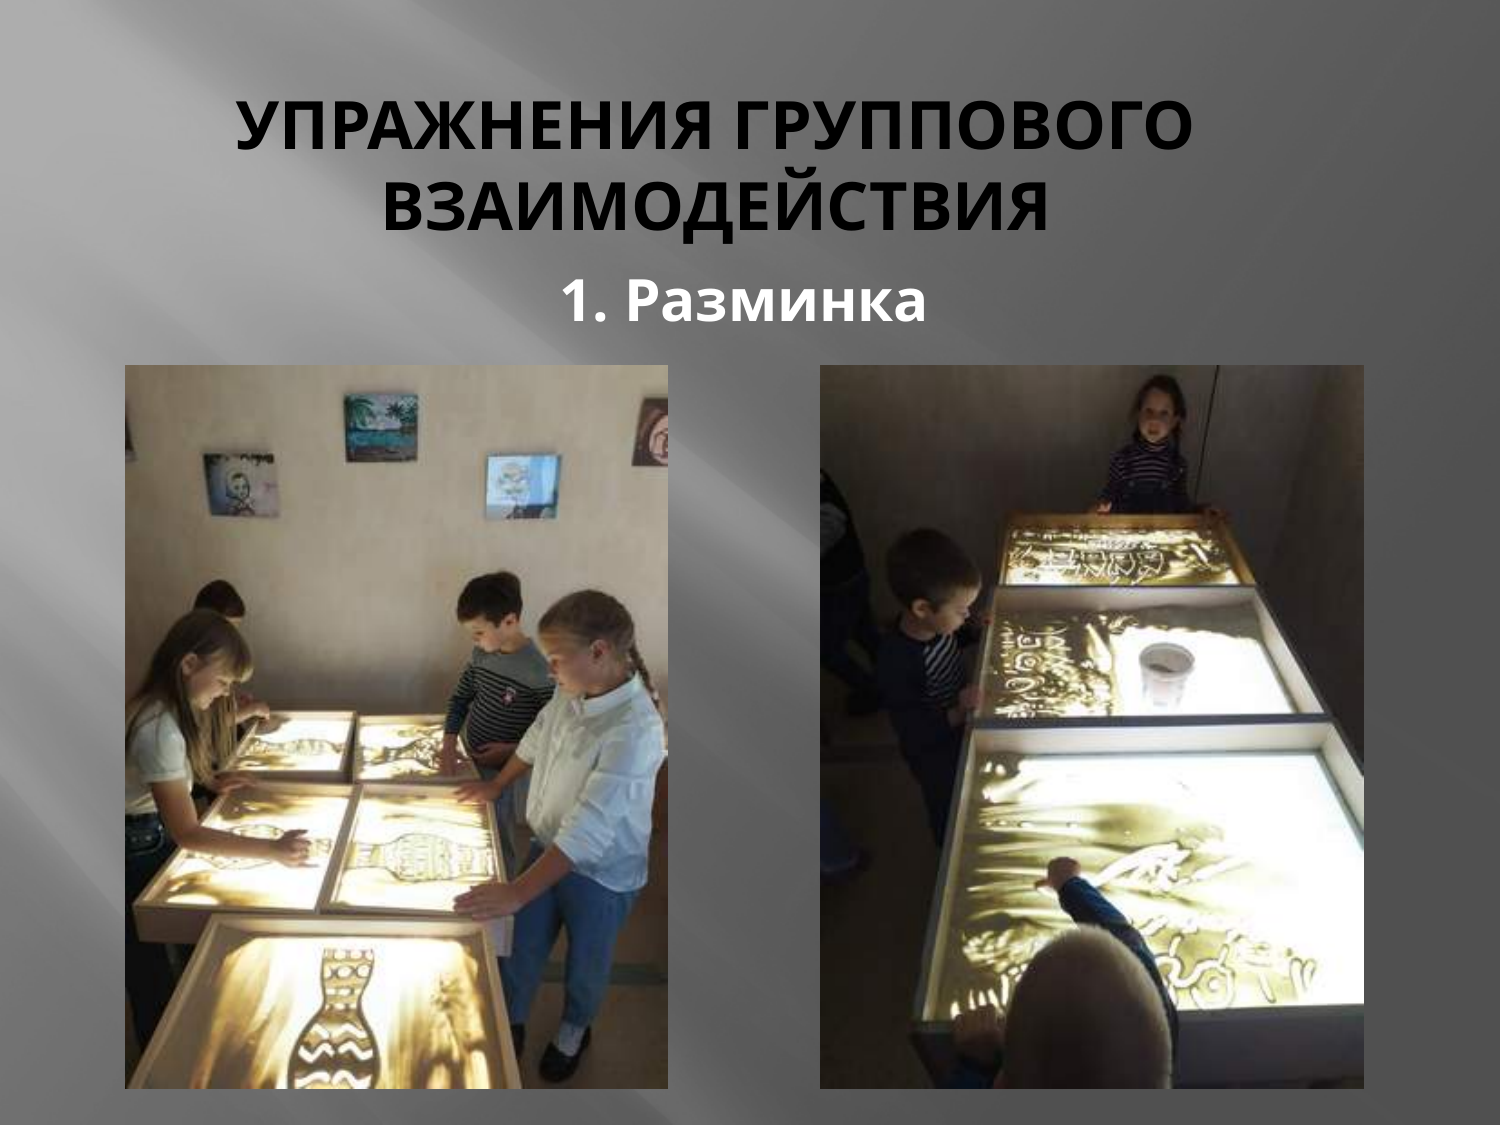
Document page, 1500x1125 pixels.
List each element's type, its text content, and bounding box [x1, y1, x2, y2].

title упражнения группового взаимодействия [41, 54, 1392, 244]
subtitle 1. Разминка [41, 255, 1447, 835]
picture [820, 365, 1364, 1089]
picture [124, 365, 668, 1089]
